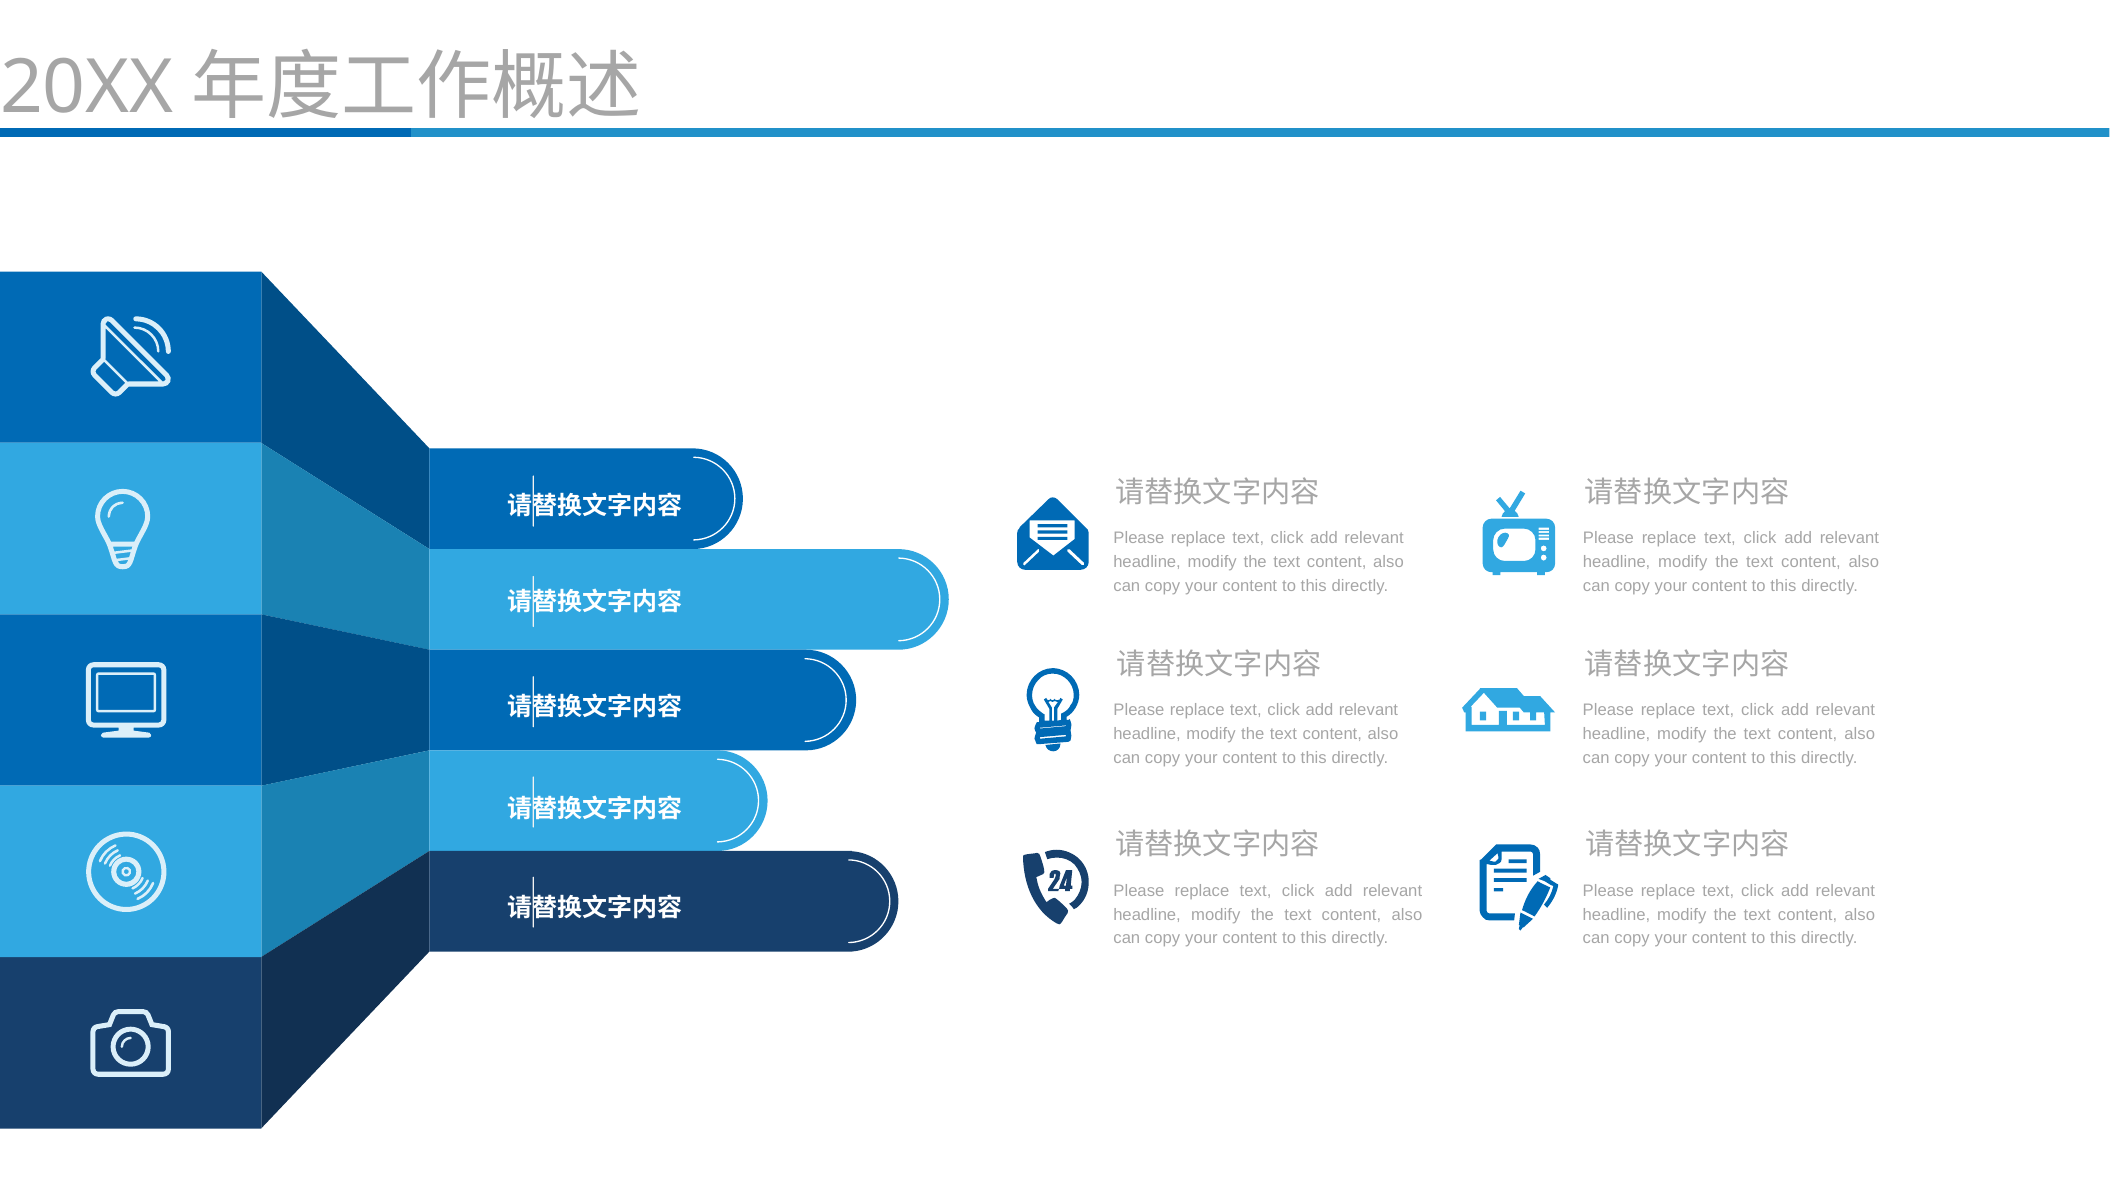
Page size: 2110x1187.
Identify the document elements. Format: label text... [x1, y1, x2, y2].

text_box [1568, 458, 1895, 602]
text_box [1567, 811, 1891, 954]
text_box [1496, 490, 1526, 517]
text_box 20XX年度工作概述 [0, 37, 785, 129]
text_box [1522, 874, 1559, 917]
text_box [1462, 688, 1556, 732]
text_box [1026, 668, 1080, 752]
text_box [0, 271, 949, 1129]
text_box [1098, 630, 1414, 774]
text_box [1098, 811, 1438, 954]
text_box [1482, 518, 1556, 576]
text_box [1044, 849, 1089, 910]
text_box [1023, 852, 1069, 925]
text_box [1518, 912, 1534, 931]
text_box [1567, 630, 1891, 774]
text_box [1098, 458, 1419, 602]
text_box [1479, 844, 1541, 921]
text_box [1017, 497, 1089, 570]
